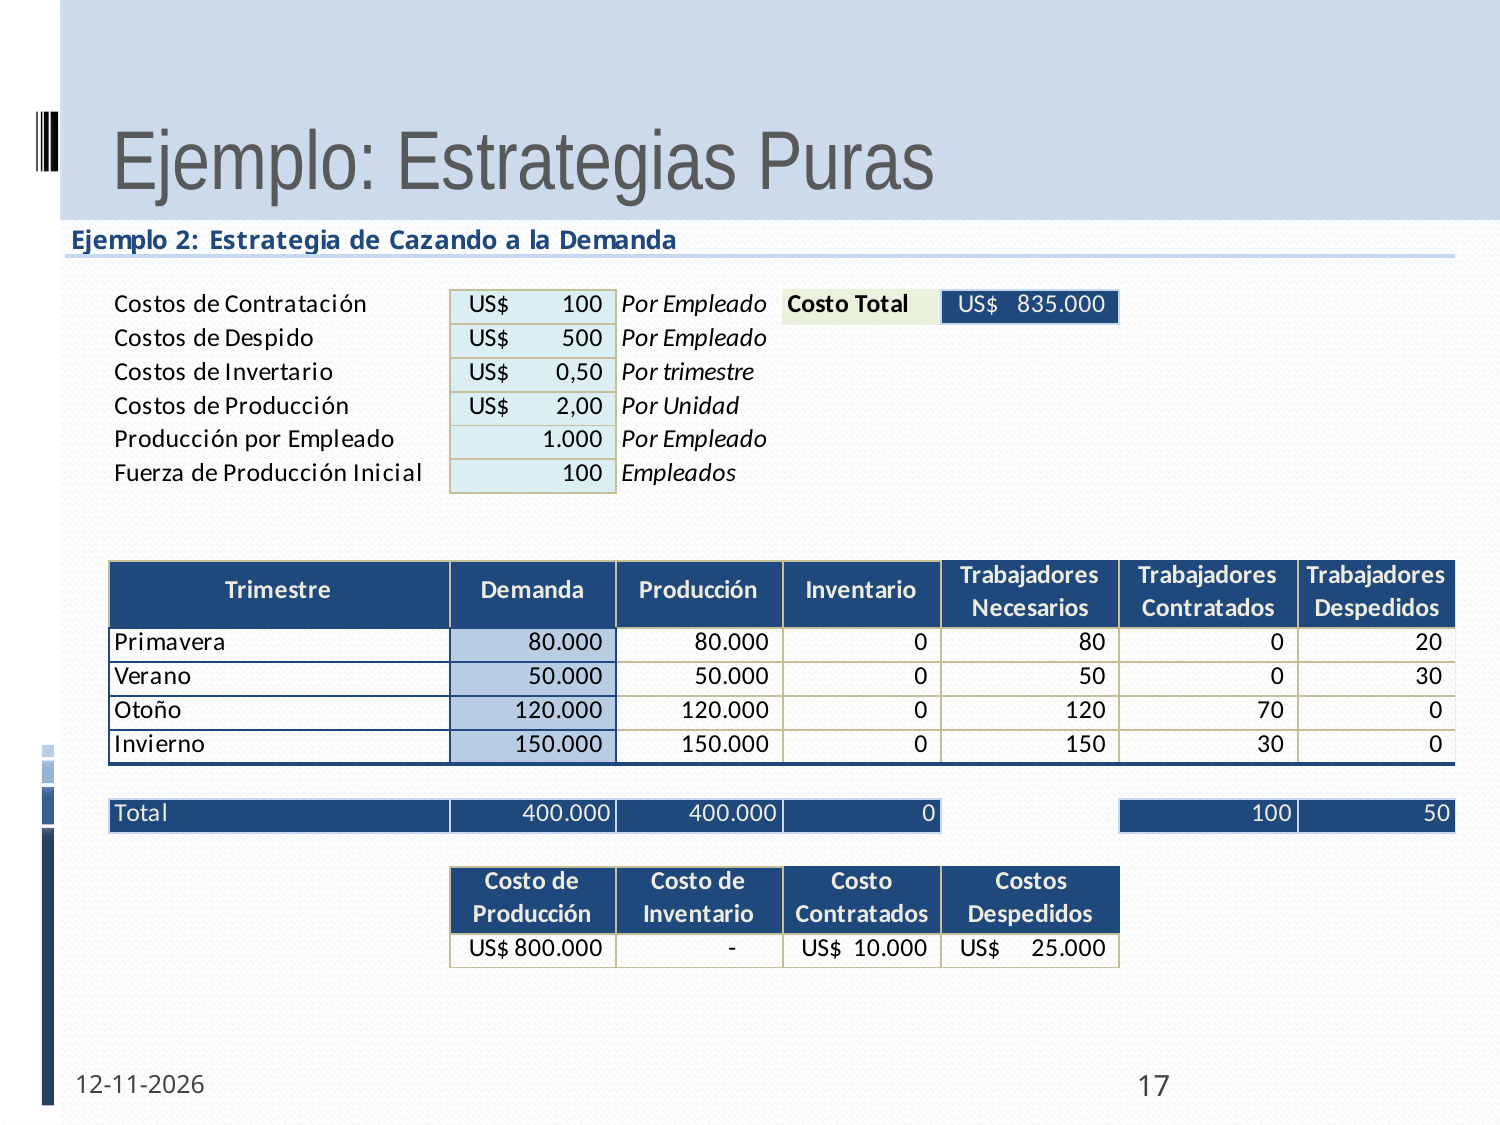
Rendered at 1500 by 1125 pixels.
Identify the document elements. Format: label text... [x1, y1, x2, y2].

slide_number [75, 1042, 243, 1103]
slide_number 17 [1045, 1046, 1171, 1107]
picture [64, 219, 1458, 970]
title Ejemplo: Estrategias Puras [111, 18, 1436, 207]
